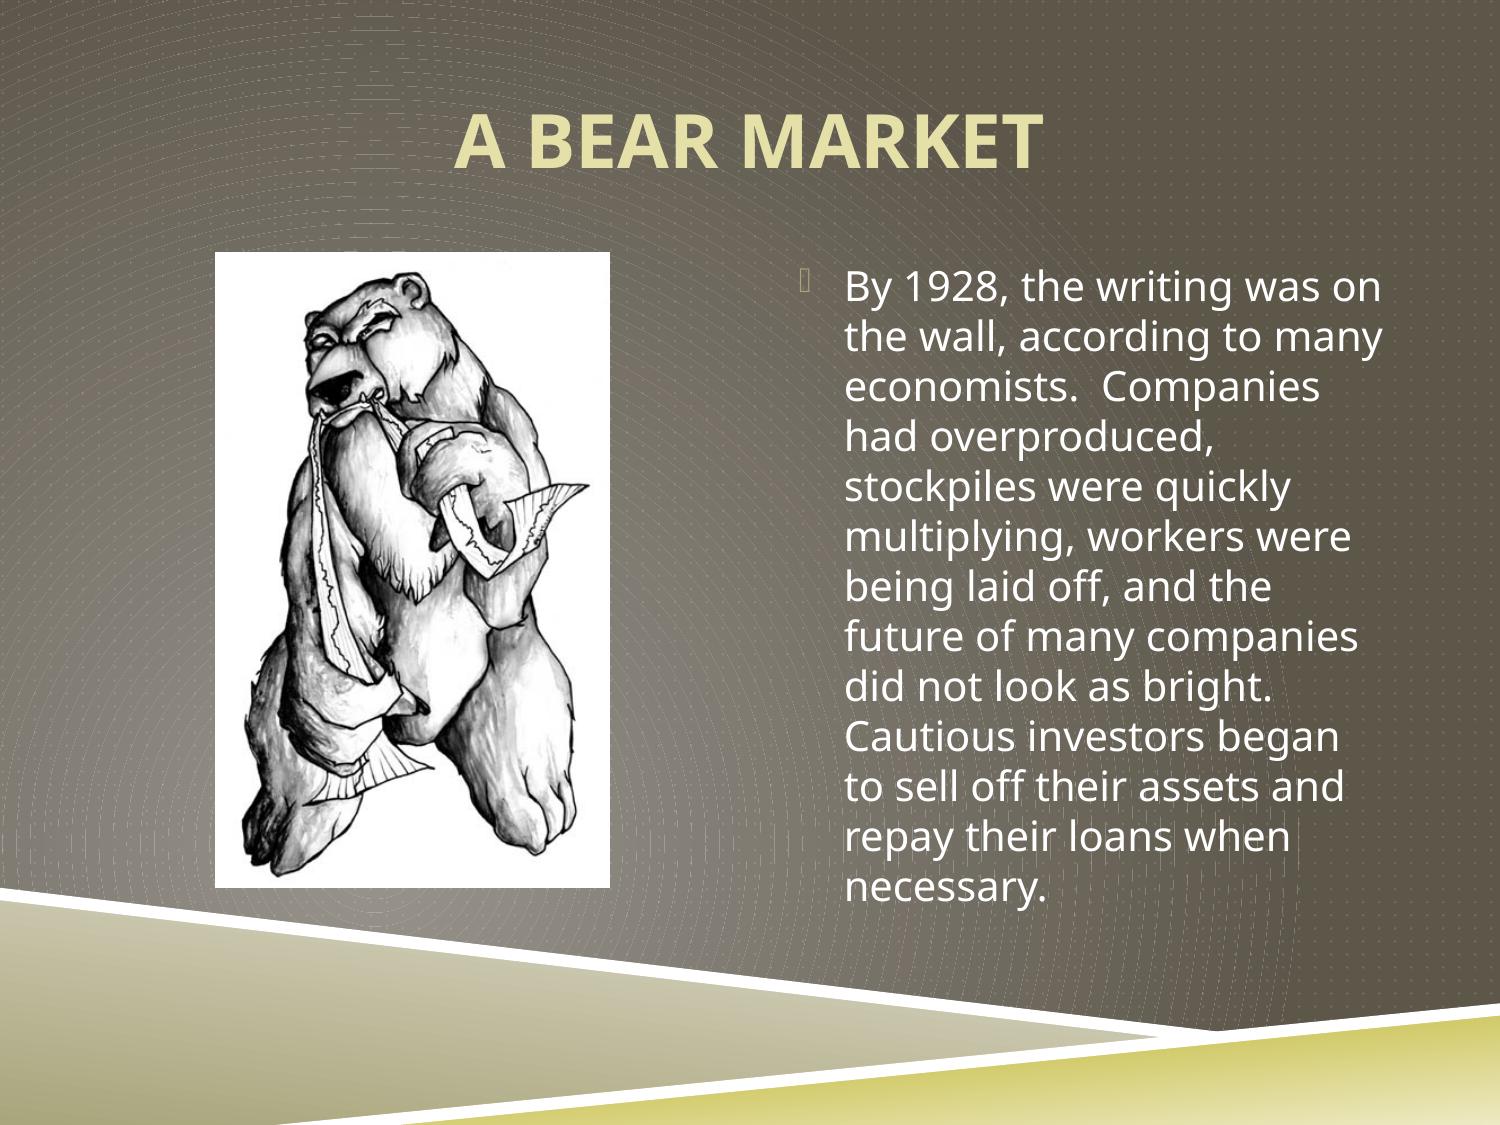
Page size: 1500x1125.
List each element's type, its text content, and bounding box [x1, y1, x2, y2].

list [215, 251, 610, 889]
title A Bear Market [112, 45, 1388, 233]
list By 1928, the writing was on the wall, according to many economists. Companies had overproduced, stockpiles were quickly multiplying, workers were being laid off, and the future of many companies did not look as bright. Cautious investors began to sell off their assets and repay their loans when necessary. [787, 251, 1388, 888]
